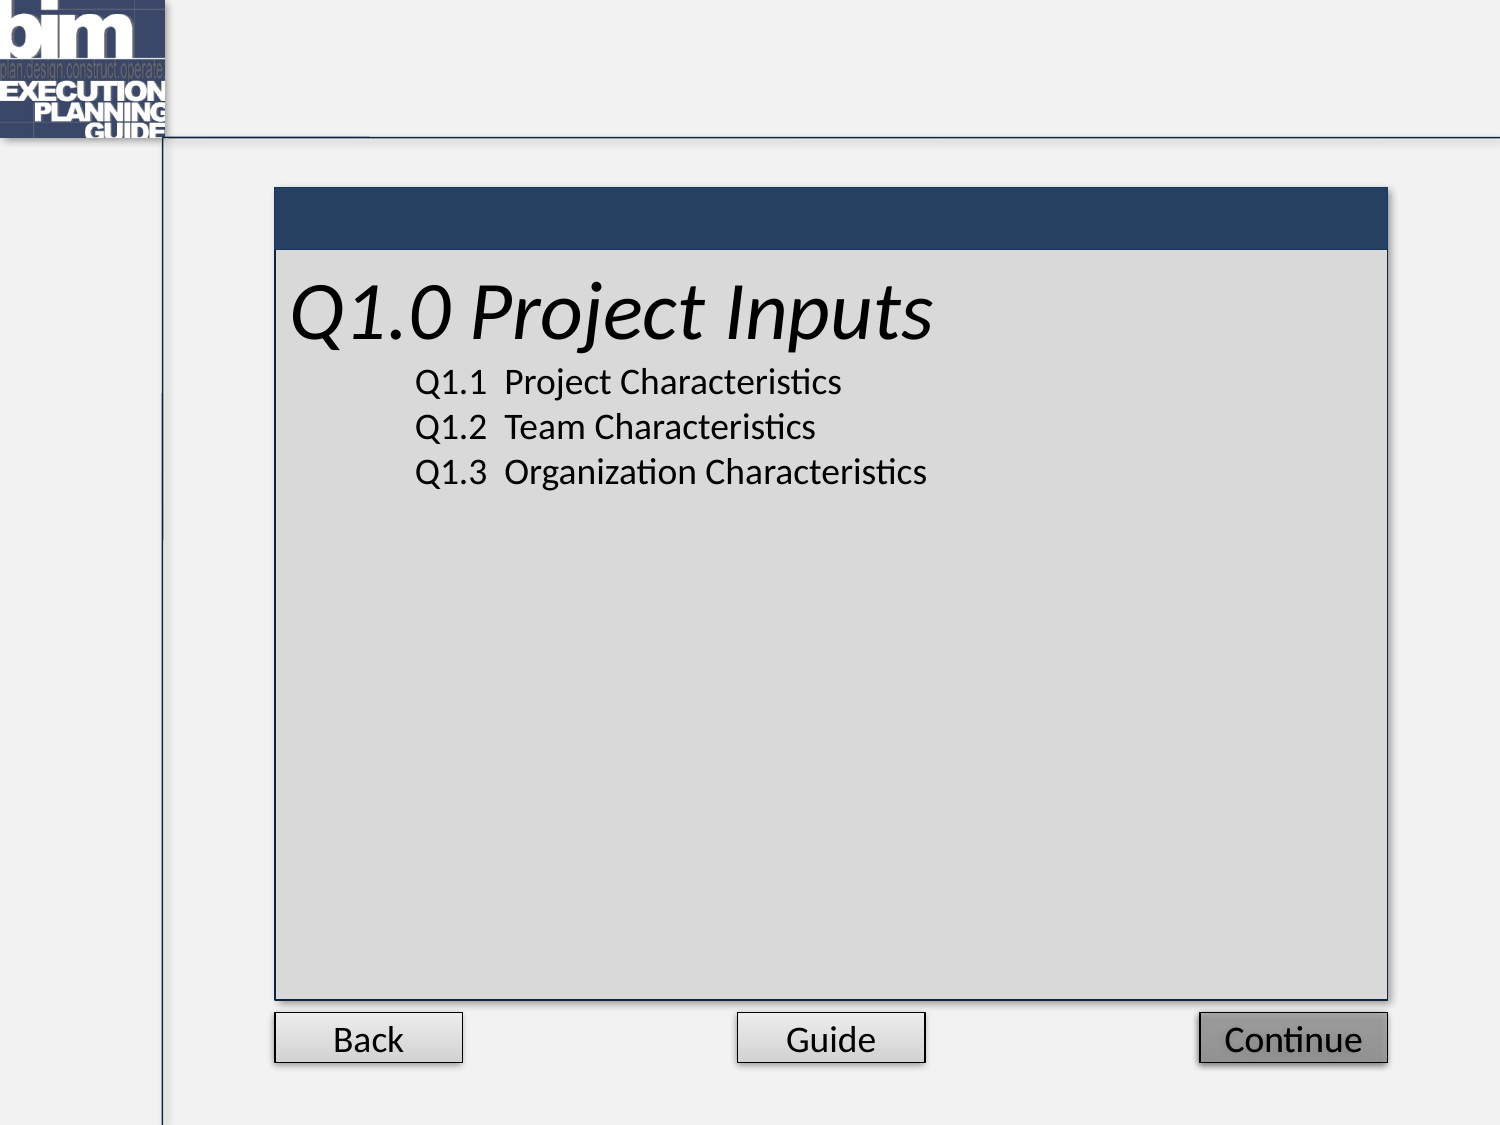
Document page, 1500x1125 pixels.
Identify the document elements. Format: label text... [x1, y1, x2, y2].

text_box Back [274, 1012, 463, 1063]
picture [0, 0, 166, 138]
text_box Q1.1 Project Characteristics Q1.2 Team Characteristics Q1.3 Organization Characteristics [399, 349, 975, 500]
text_box Continue [1199, 1012, 1388, 1063]
text_box Guide [737, 1012, 926, 1063]
text_box [273, 252, 1389, 1002]
text_box Q1.0 Project Inputs [274, 248, 1038, 464]
text_box [273, 633, 652, 637]
text_box [273, 185, 1389, 252]
